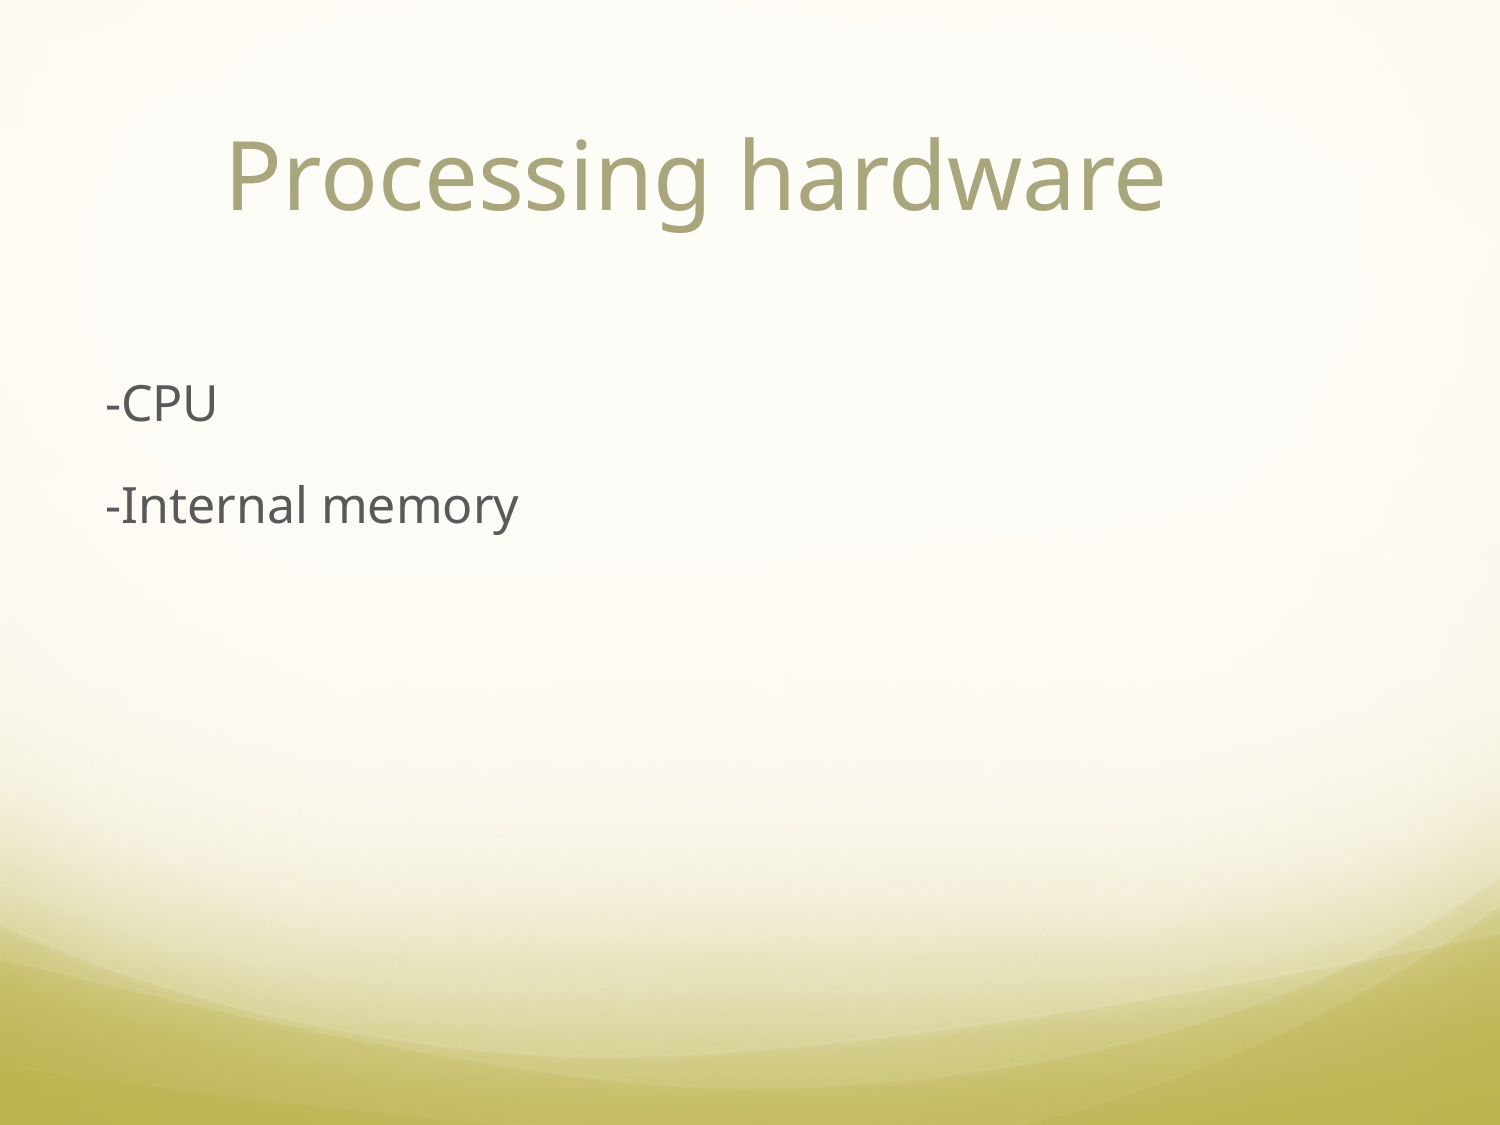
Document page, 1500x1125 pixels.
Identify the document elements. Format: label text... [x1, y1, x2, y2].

list -CPU -Internal memory [89, 262, 1410, 976]
title Processing hardware [89, 17, 1410, 238]
